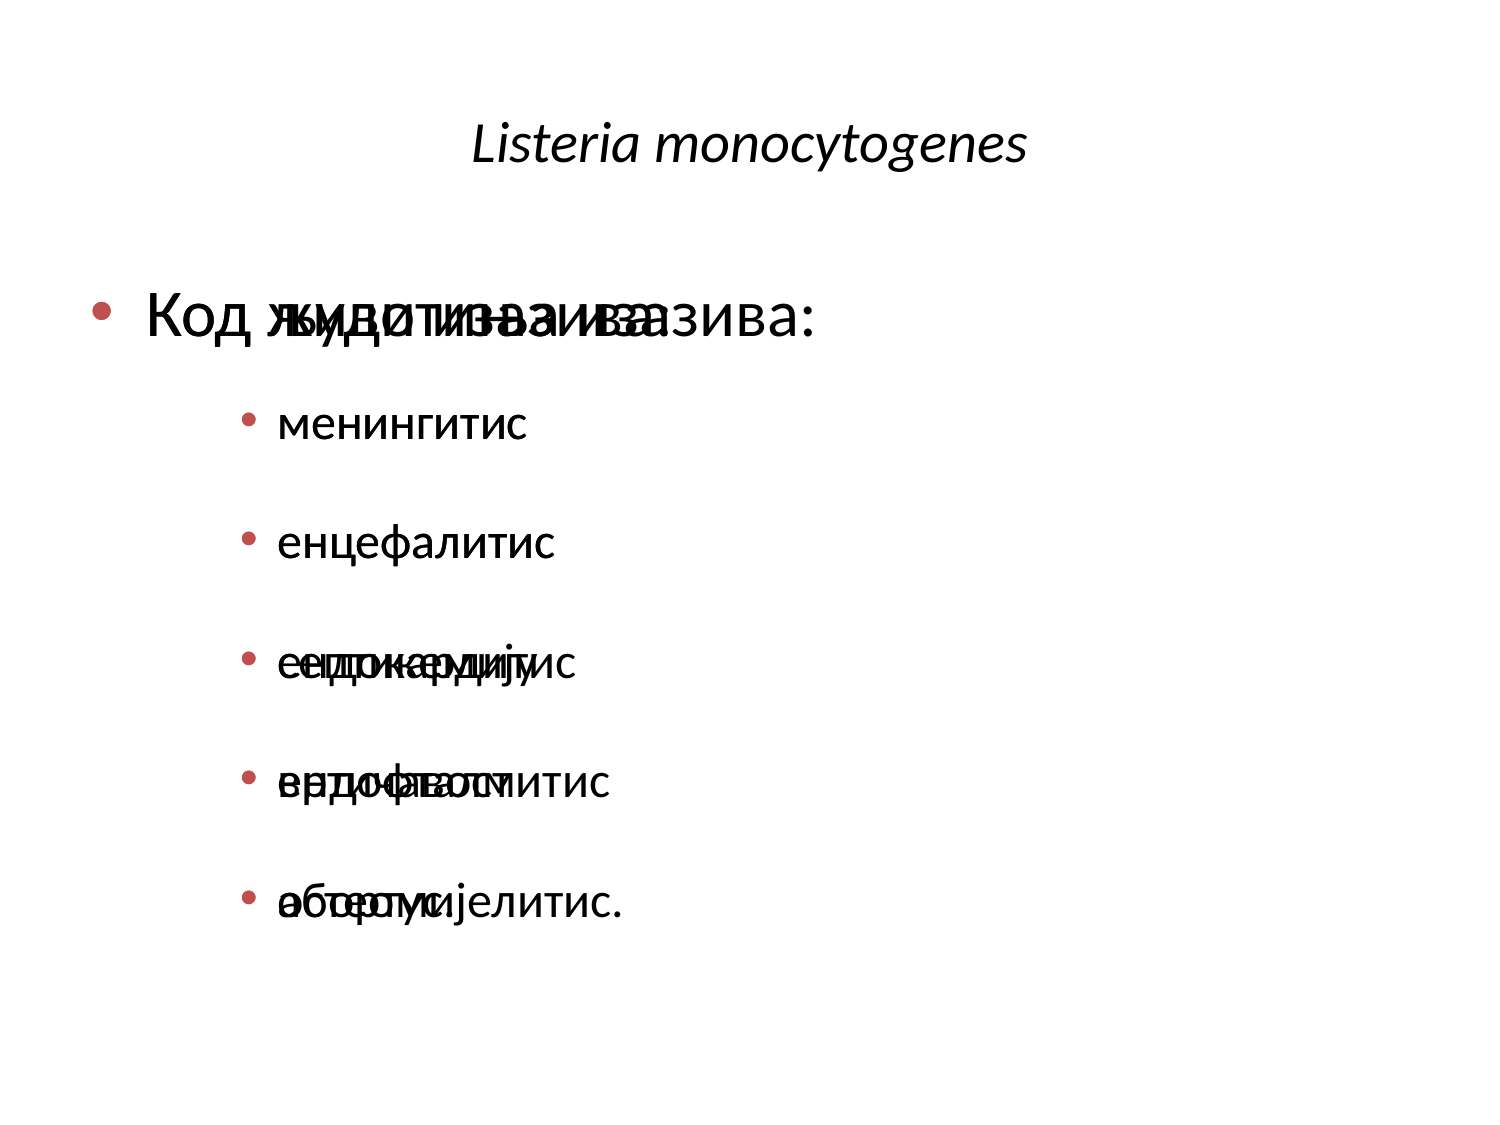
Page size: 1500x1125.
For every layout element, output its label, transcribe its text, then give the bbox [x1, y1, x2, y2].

list Код људи изазива: менингитис енцефалитис ендокардитис ендофталмитис остеомијелитис. [75, 262, 1425, 1005]
title Listeria monocytogenes [75, 45, 1425, 233]
